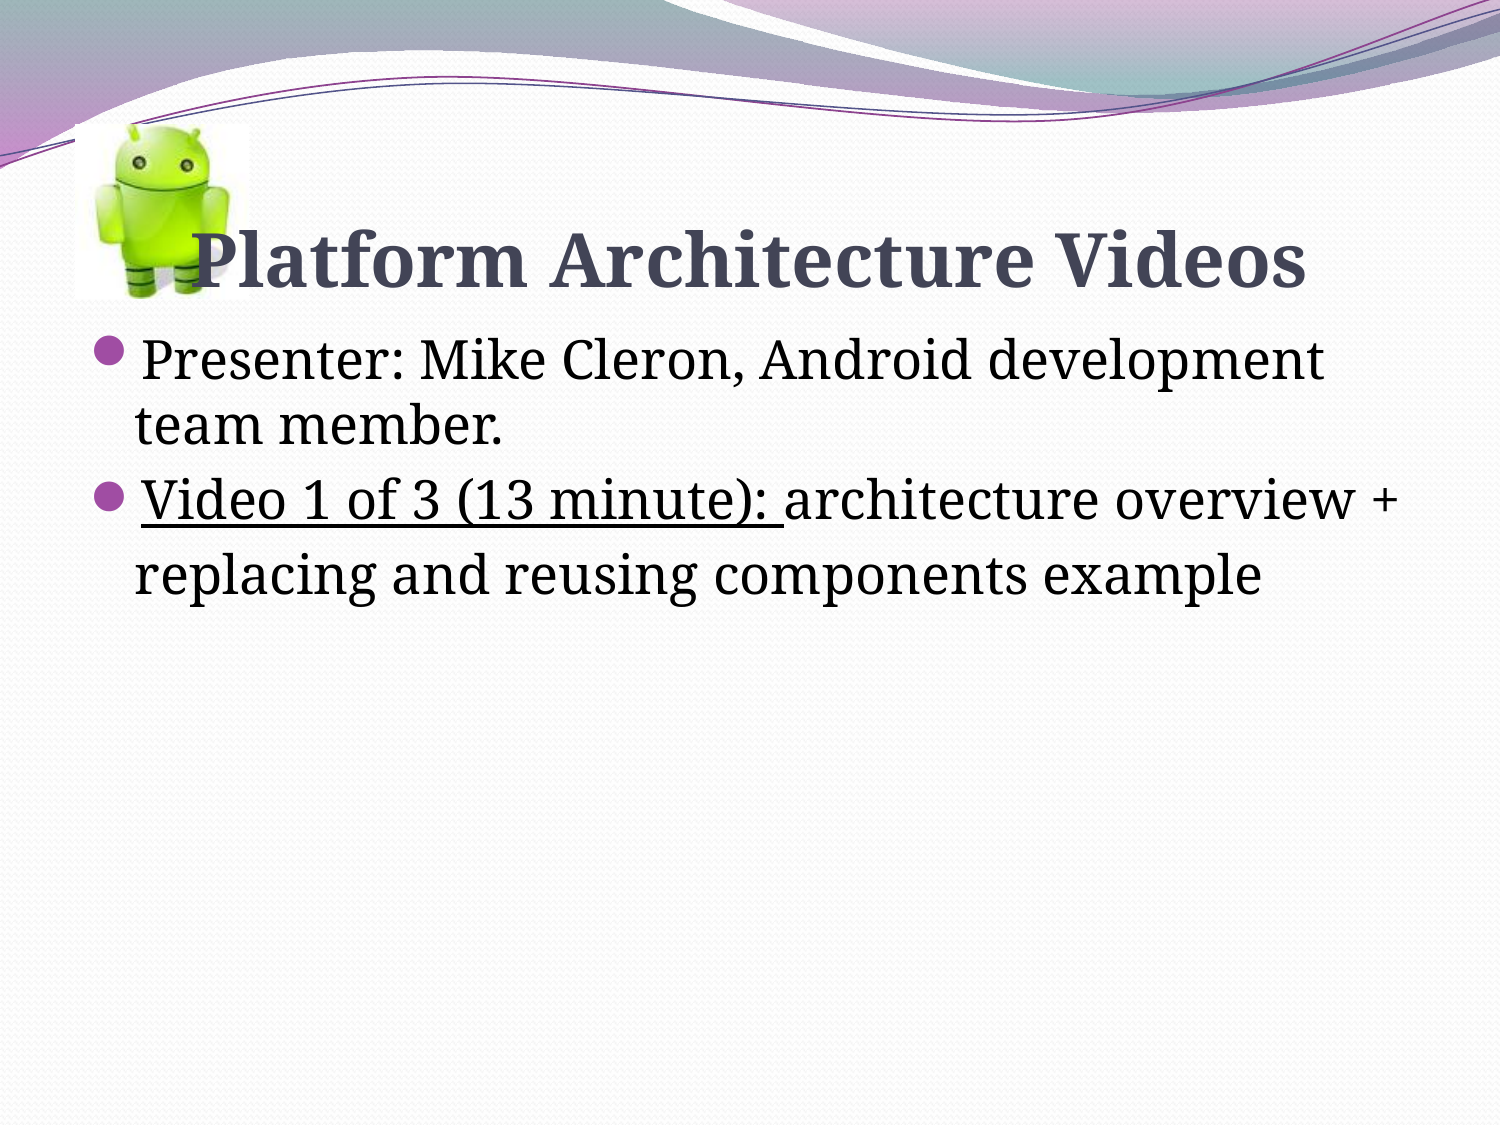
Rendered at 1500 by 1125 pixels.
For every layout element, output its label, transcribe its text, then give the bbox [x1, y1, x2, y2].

list Presenter: Mike Cleron, Android development team member. Video 1 of 3 (13 minute): architecture overview + replacing and reusing components example [75, 317, 1425, 1038]
title Platform Architecture Videos [75, 115, 1425, 303]
